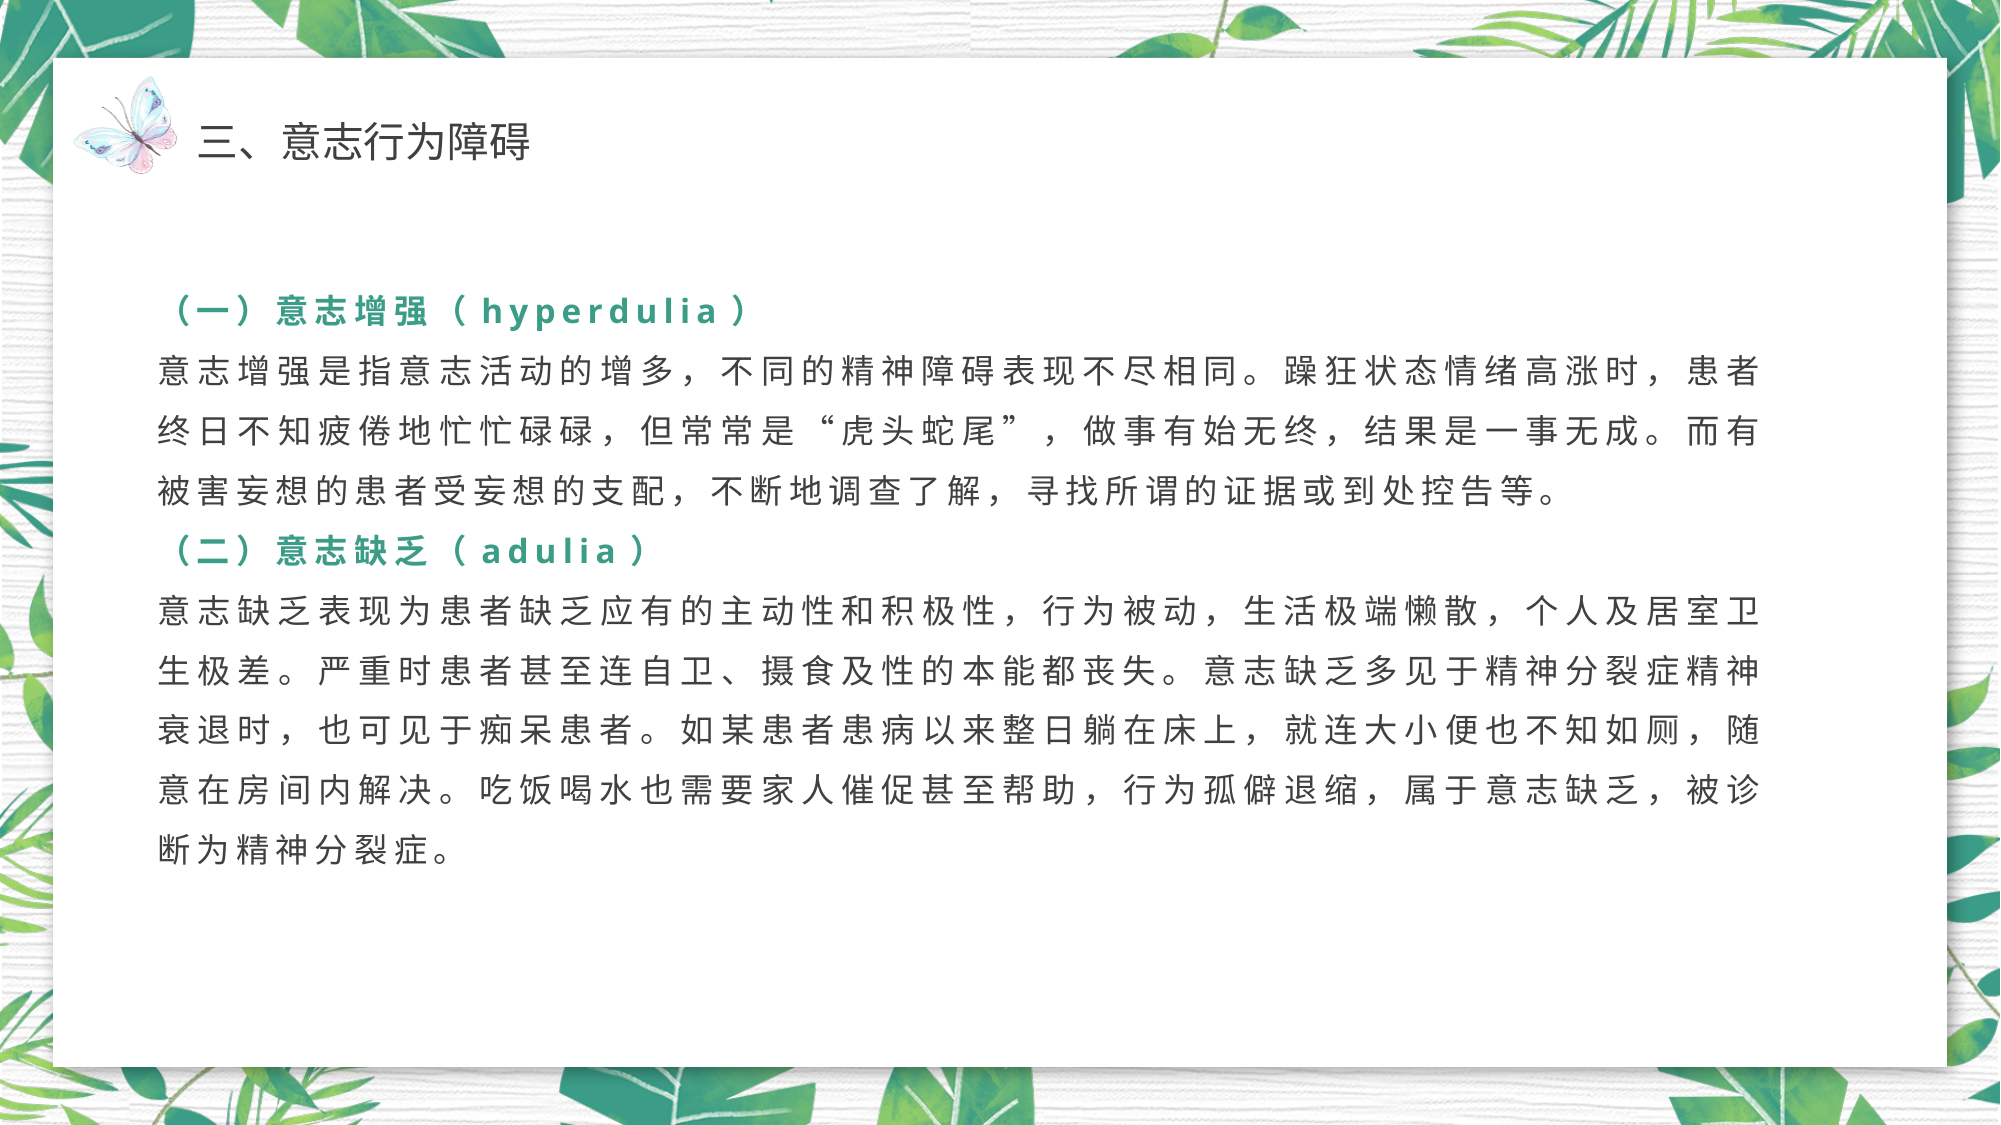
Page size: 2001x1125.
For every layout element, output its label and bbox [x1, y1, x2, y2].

text_box [0, 0, 2000, 1125]
picture [73, 76, 177, 174]
